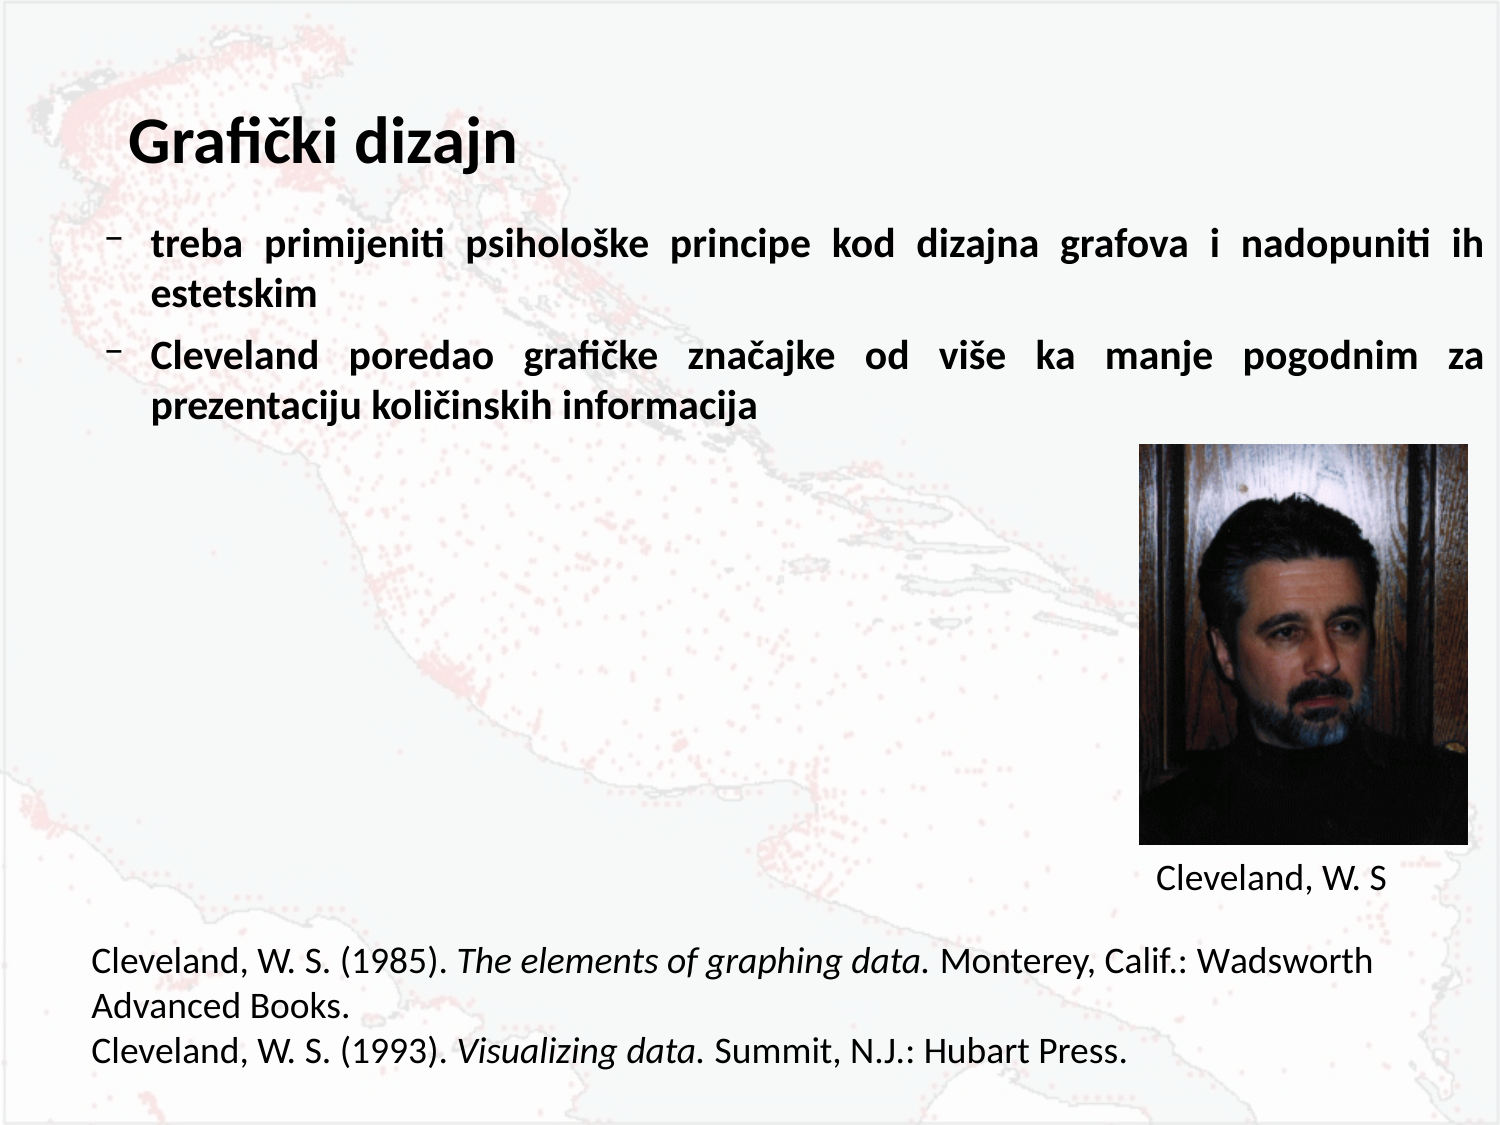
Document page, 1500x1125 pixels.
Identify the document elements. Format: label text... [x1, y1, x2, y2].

text_box Cleveland, W. S. (1985). The elements of graphing data. Monterey, Calif.: Wadsworth Advanced Books. Cleveland, W. S. (1993). Visualizing data. Summit, N.J.: Hubart Press. [76, 928, 1447, 1079]
text_box treba primijeniti psihološke principe kod dizajna grafova i nadopuniti ih estetskim Cleveland poredao grafičke značajke od više ka manje pogodnim za prezentaciju količinskih informacija [76, 208, 1500, 436]
picture [1139, 444, 1469, 845]
text_box Grafički dizajn [114, 89, 534, 185]
text_box Cleveland, W. S [1141, 853, 1402, 906]
